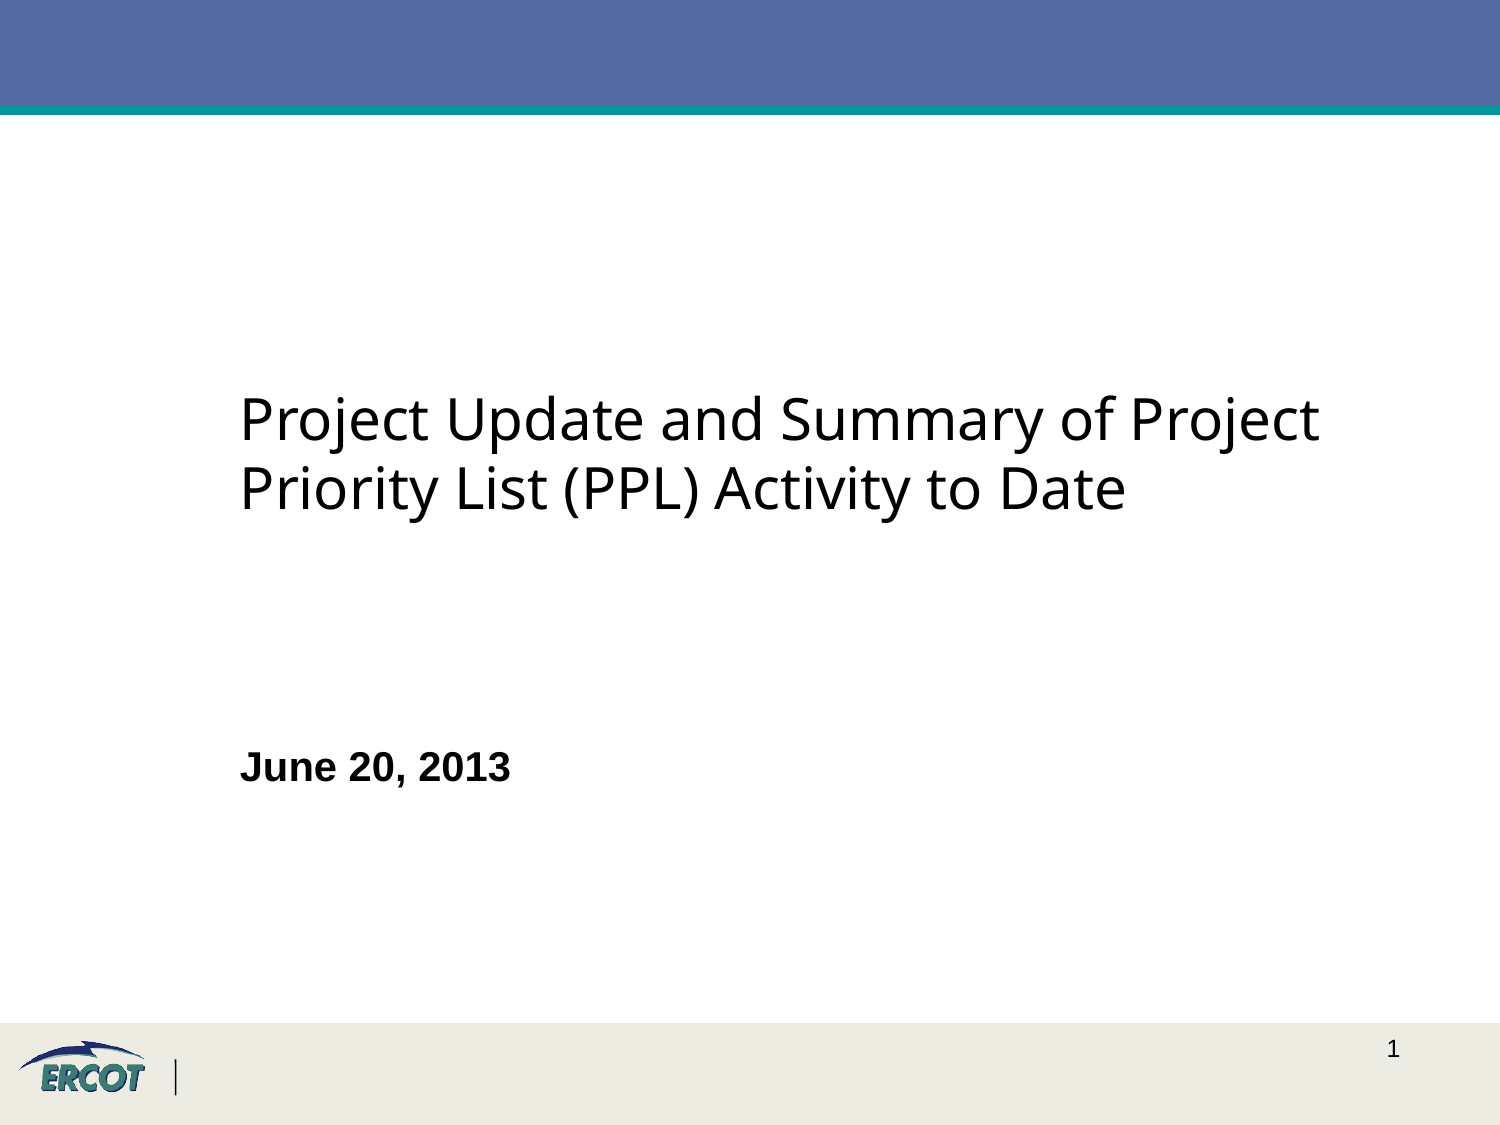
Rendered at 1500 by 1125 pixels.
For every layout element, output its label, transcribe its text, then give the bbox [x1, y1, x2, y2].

picture [10, 1031, 151, 1111]
text_box June 20, 2013 [225, 587, 650, 900]
text_box Project Update and Summary of Project Priority List (PPL) Activity to Date [224, 349, 1413, 554]
